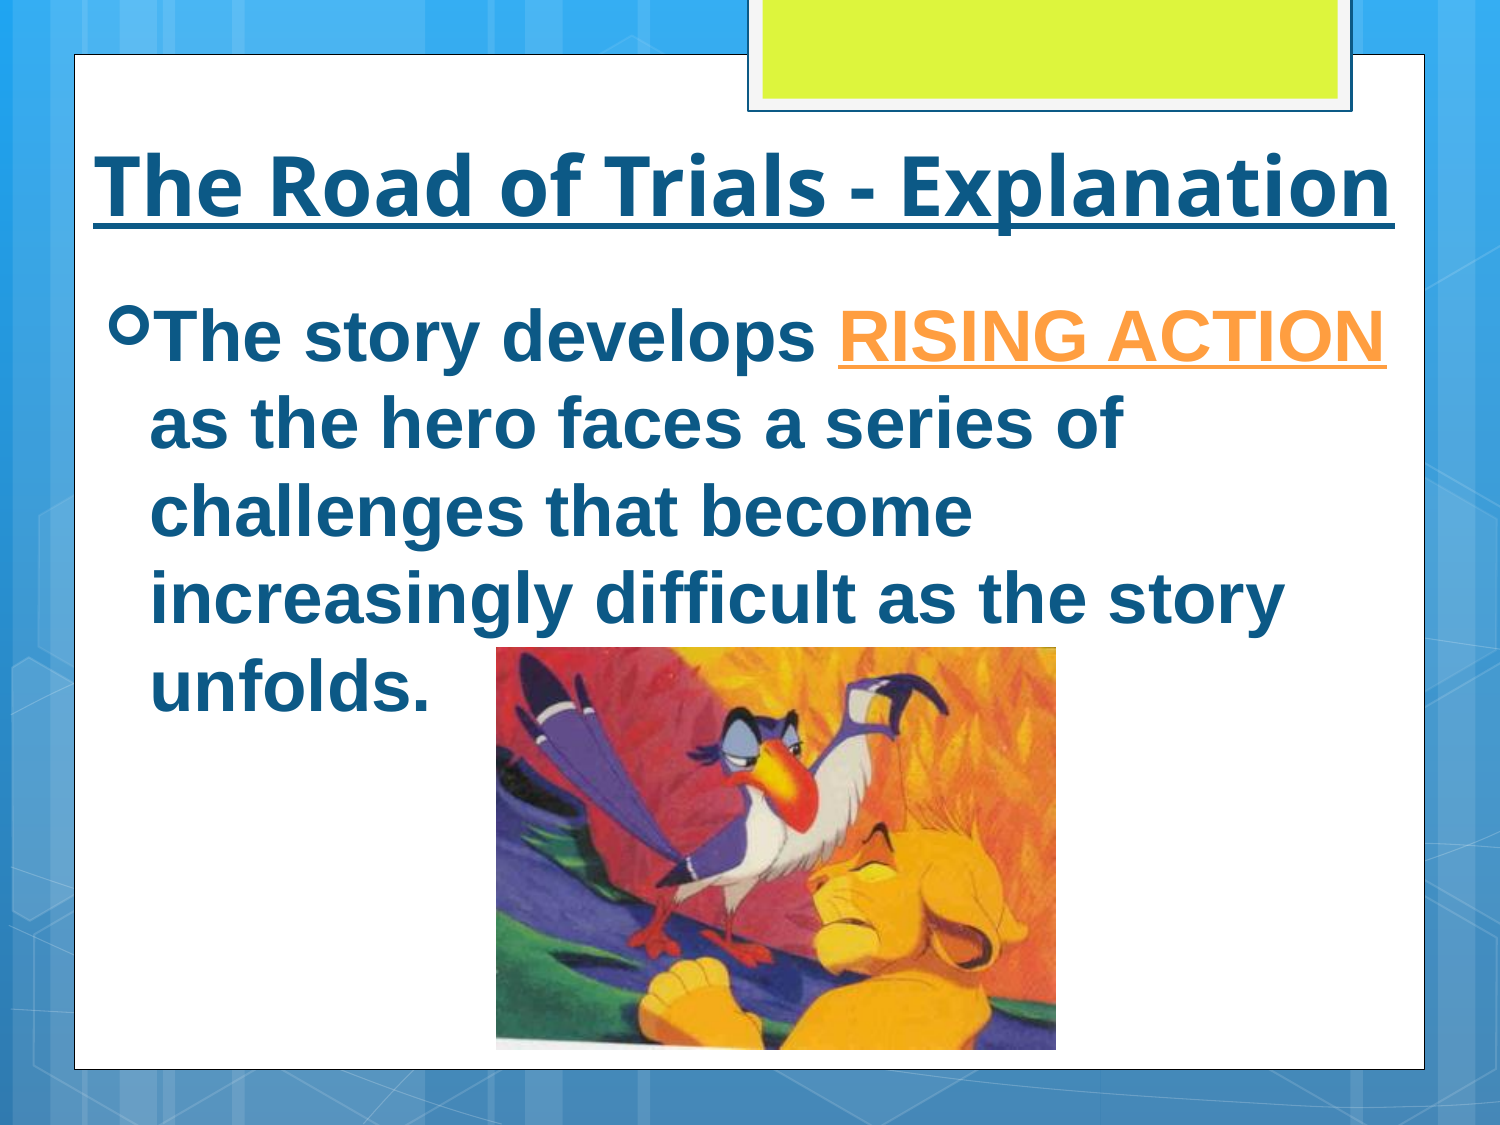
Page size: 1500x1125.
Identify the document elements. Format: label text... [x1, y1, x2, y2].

list The story develops RISING ACTION as the hero faces a series of challenges that become increasingly difficult as the story unfolds. [78, 280, 1424, 563]
picture [495, 646, 1056, 1050]
title The Road of Trials - Explanation [78, 53, 1424, 241]
